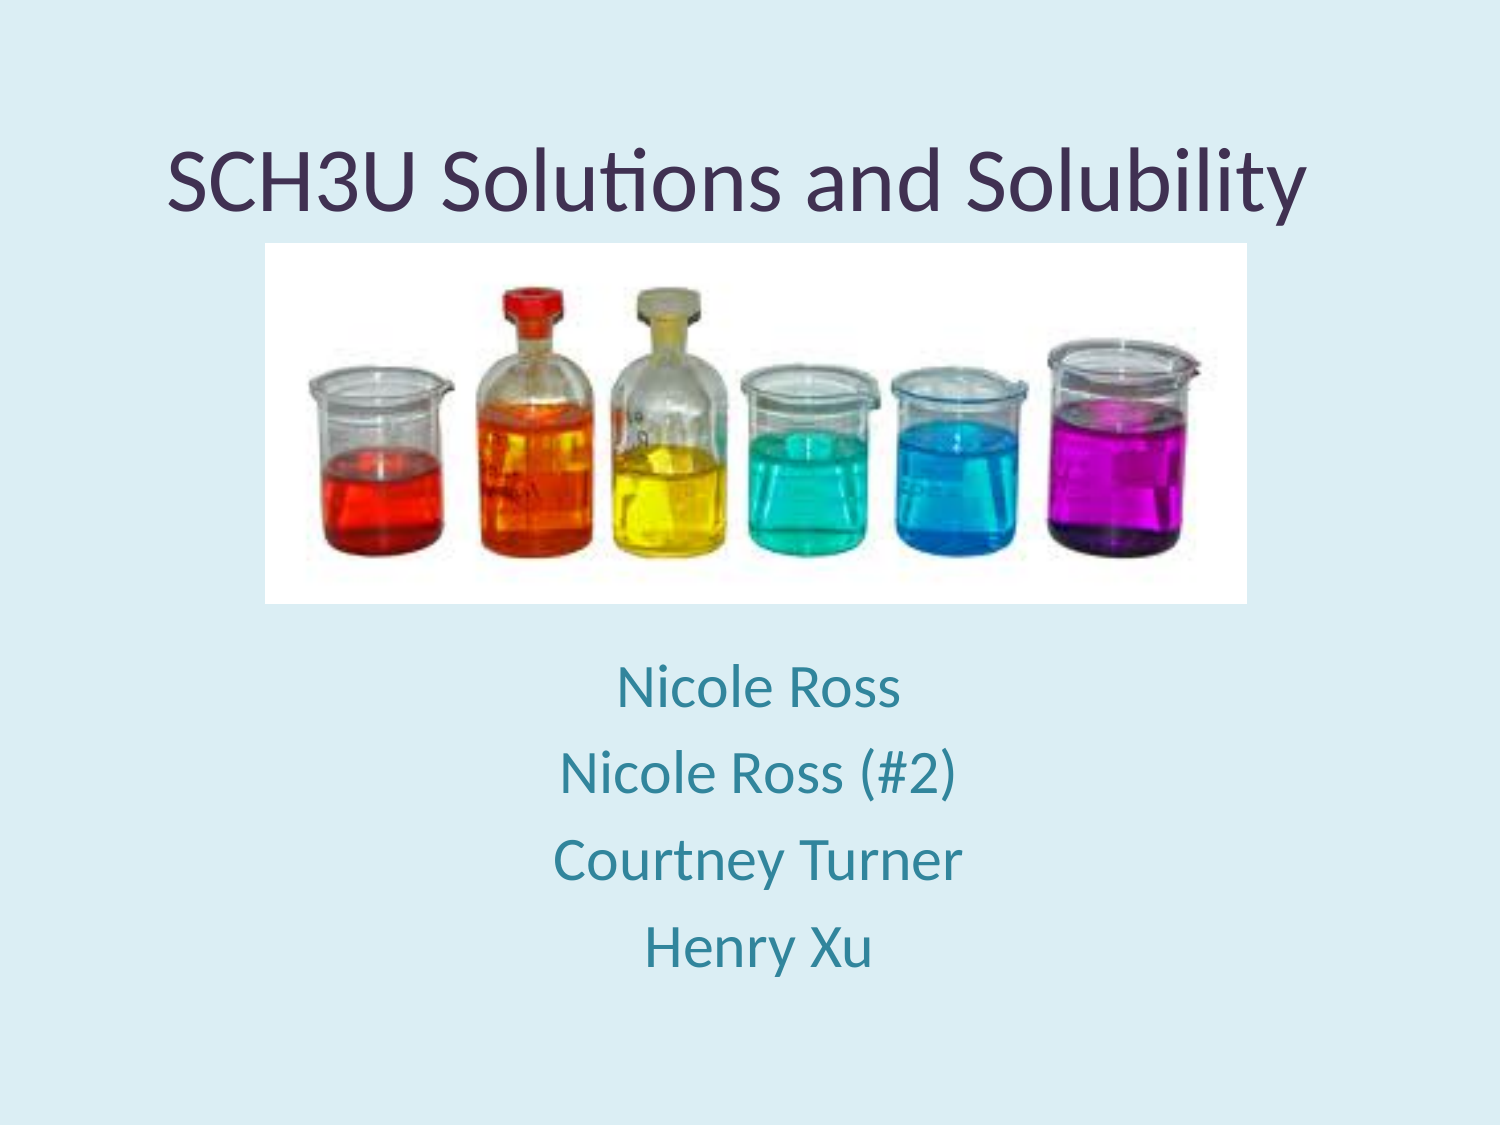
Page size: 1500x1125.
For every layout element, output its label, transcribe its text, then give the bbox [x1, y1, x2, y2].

subtitle Nicole Ross Nicole Ross (#2) Courtney Turner Henry Xu [225, 637, 1294, 988]
title SCH3U Solutions and Solubility [100, 54, 1376, 296]
picture [265, 243, 1248, 604]
